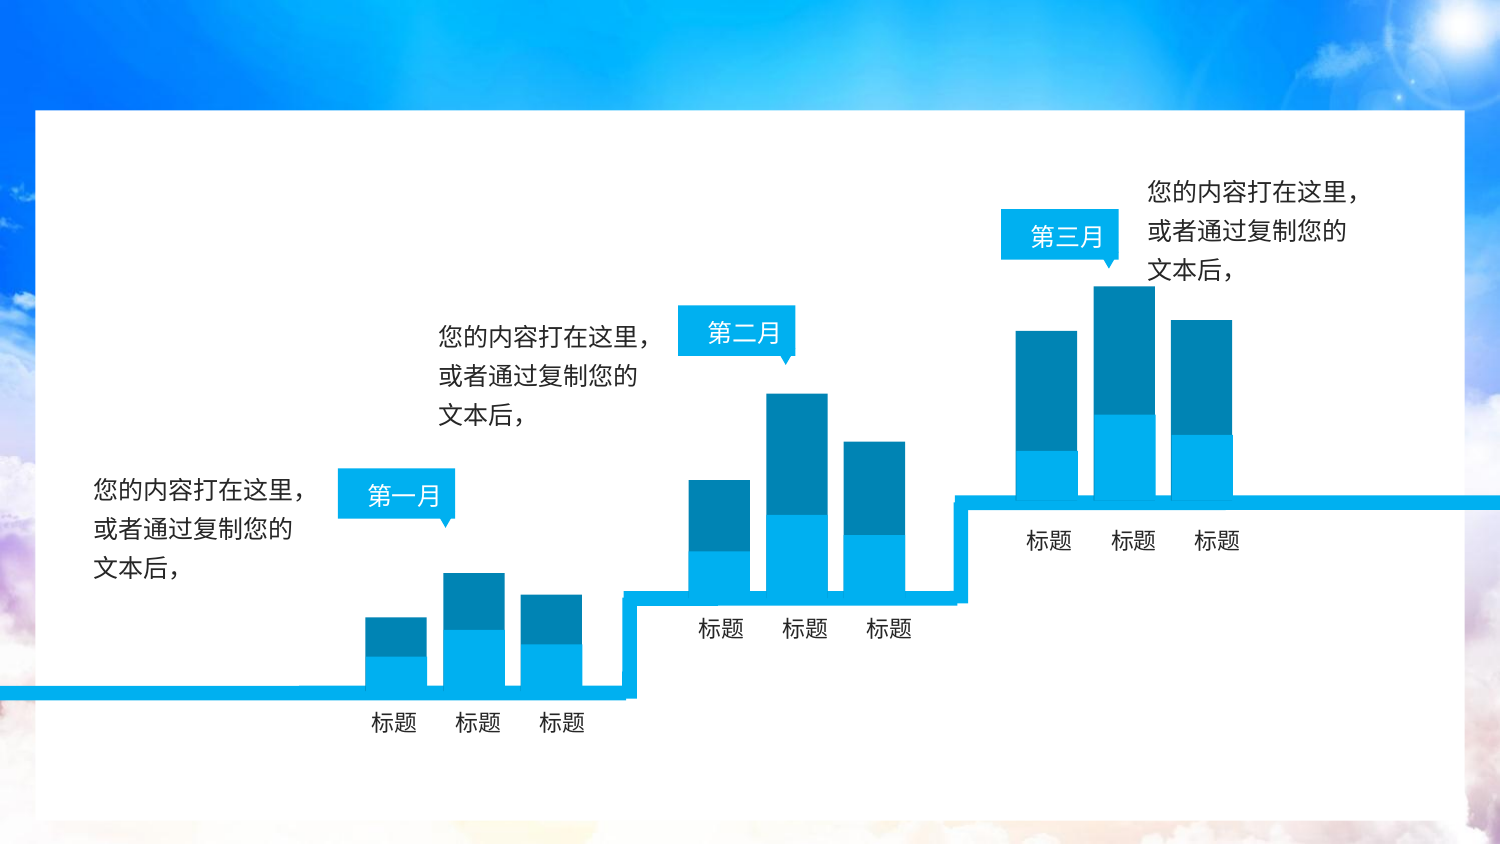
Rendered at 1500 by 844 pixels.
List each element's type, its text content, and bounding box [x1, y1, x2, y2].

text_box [688, 393, 906, 602]
picture [405, 0, 1500, 495]
text_box 您的内容打在这里，或者通过复制您的文本后， [1136, 161, 1378, 290]
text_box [359, 702, 598, 743]
picture [0, 699, 1500, 844]
picture [0, 0, 368, 502]
text_box 您的内容打在这里，或者通过复制您的文本后， [82, 460, 324, 500]
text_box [1014, 520, 1253, 560]
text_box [1015, 286, 1234, 501]
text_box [686, 608, 925, 649]
text_box 您的内容打在这里，或者通过复制您的文本后， [427, 307, 669, 436]
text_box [365, 572, 583, 696]
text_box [1000, 208, 1131, 269]
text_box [0, 502, 1500, 699]
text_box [677, 305, 808, 366]
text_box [337, 468, 468, 528]
